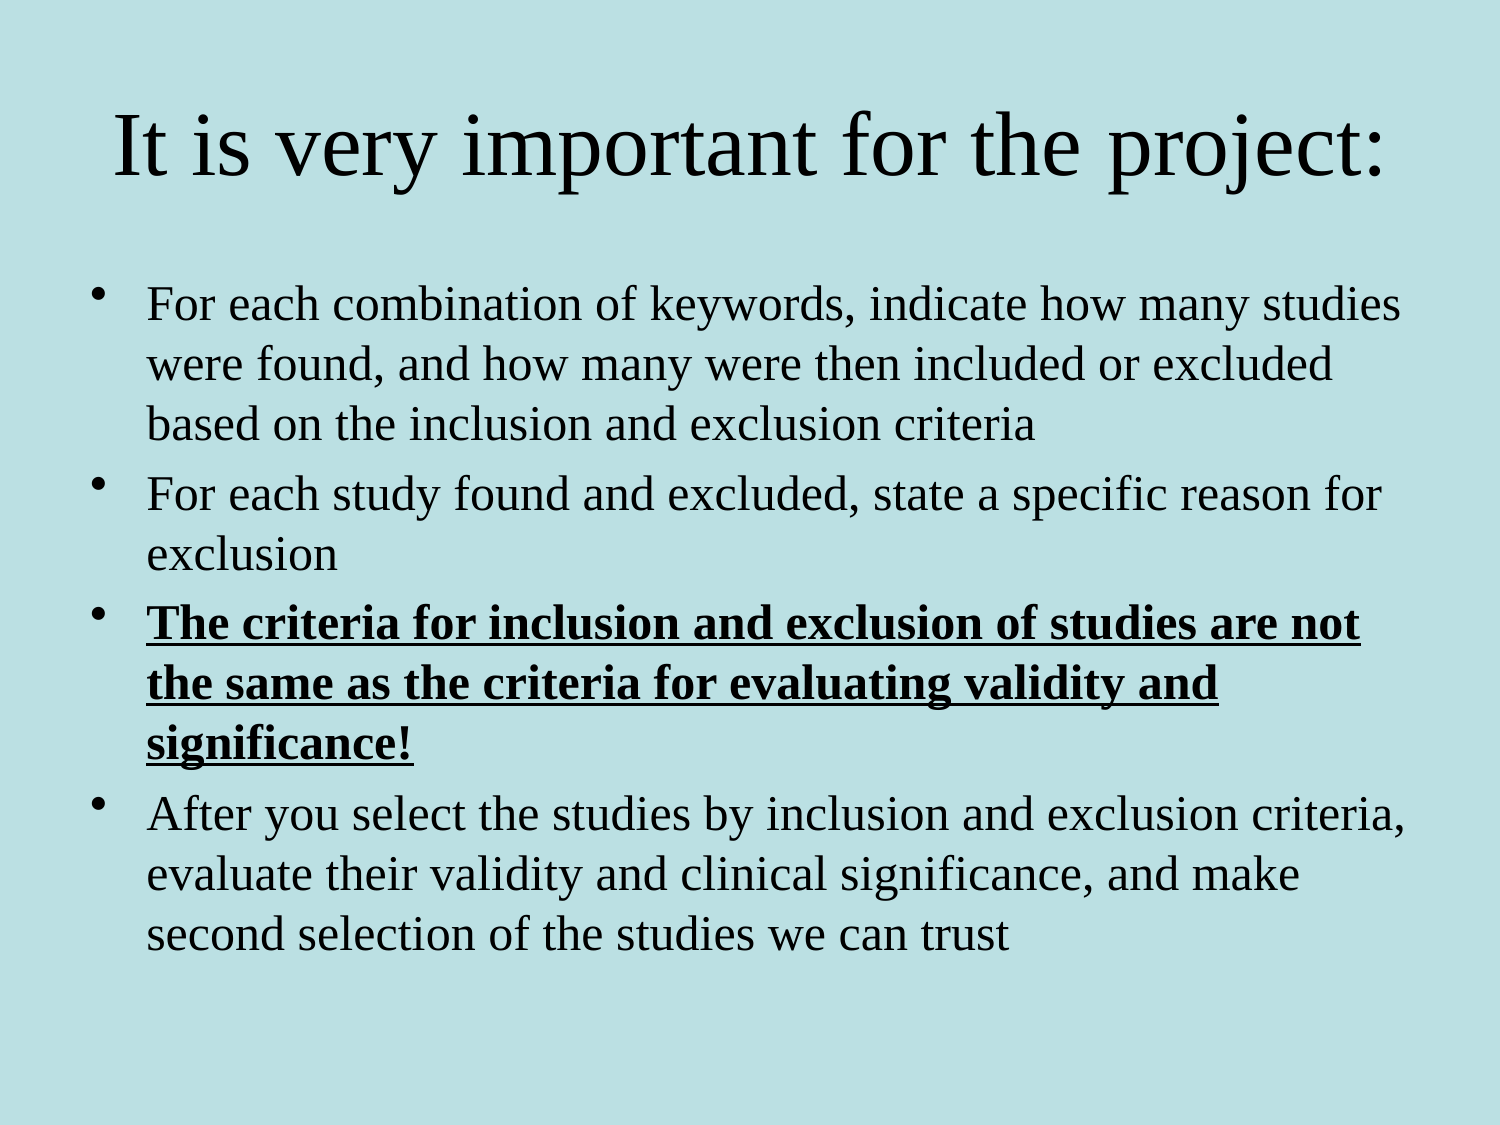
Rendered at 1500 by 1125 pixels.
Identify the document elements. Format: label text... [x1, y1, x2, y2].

title It is very important for the project: [75, 45, 1425, 233]
list For each combination of keywords, indicate how many studies were found, and how many were then included or excluded based on the inclusion and exclusion criteria For each study found and excluded, state a specific reason for exclusion The criteria for inclusion and exclusion of studies are not the same as the criteria for evaluating validity and significance! After you select the studies by inclusion and exclusion criteria, evaluate their validity and clinical significance, and make second selection of the studies we can trust [75, 262, 1425, 1005]
